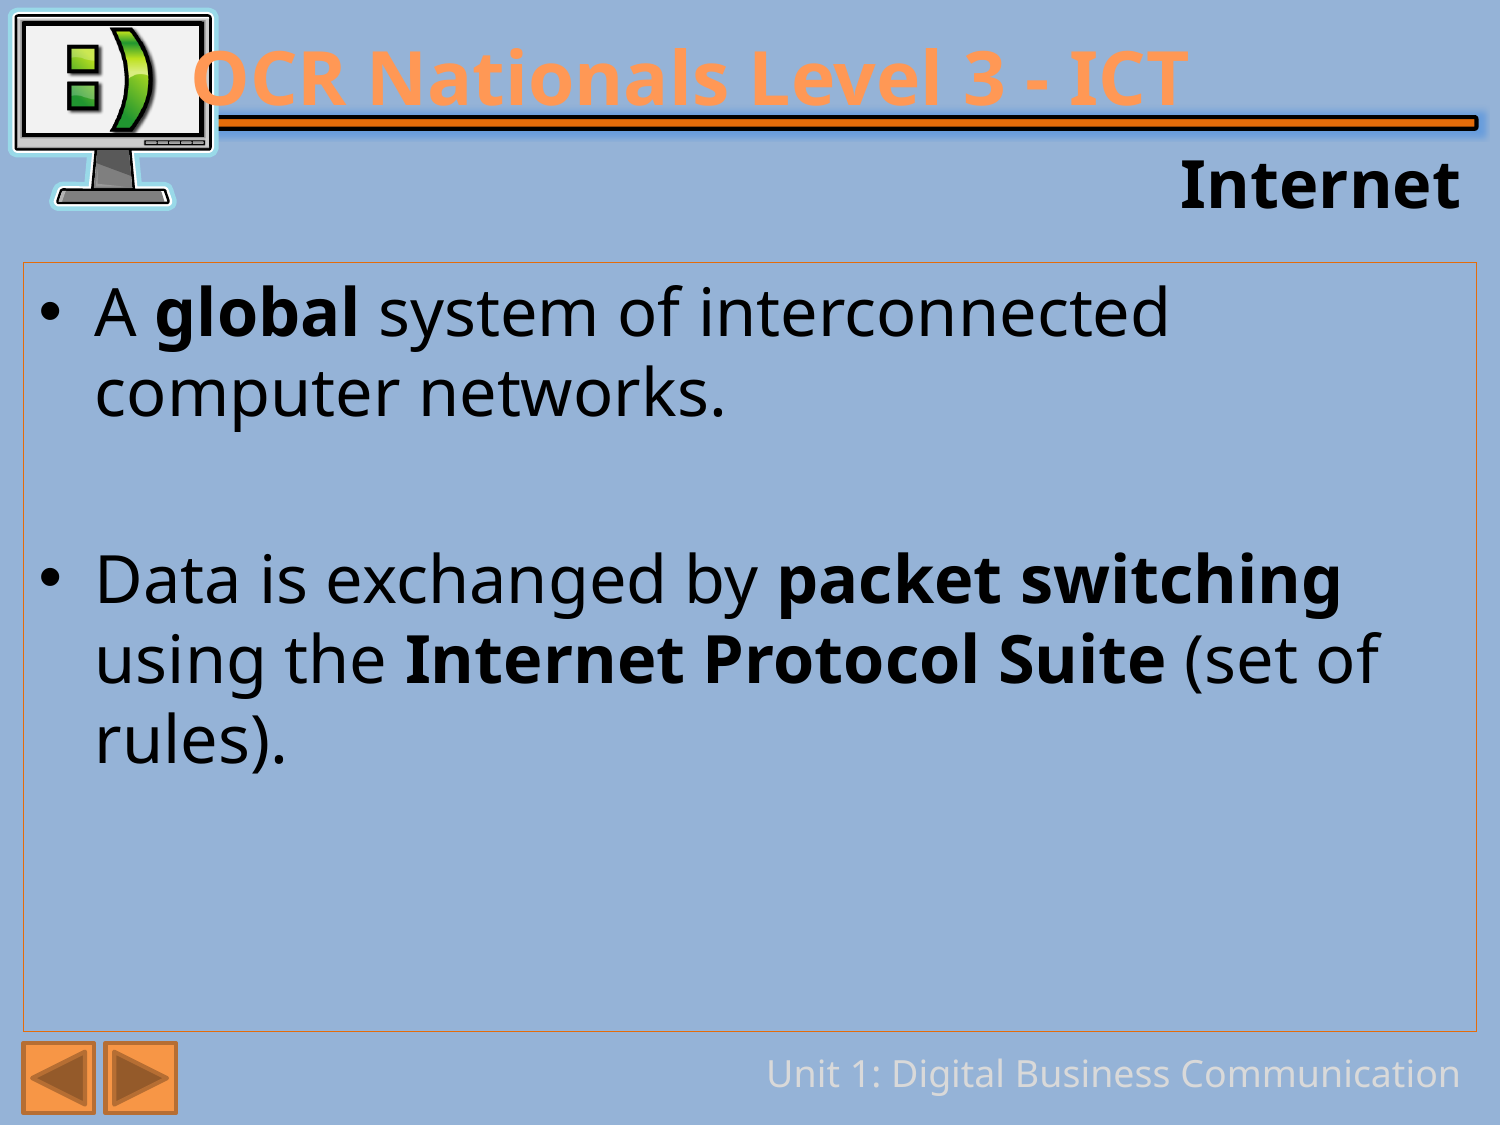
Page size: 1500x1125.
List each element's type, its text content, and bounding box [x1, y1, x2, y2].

title Internet [187, 117, 1477, 247]
picture [48, 21, 172, 139]
list A global system of interconnected computer networks. Data is exchanged by packet switching using the Internet Protocol Suite (set of rules). [23, 262, 1477, 1032]
